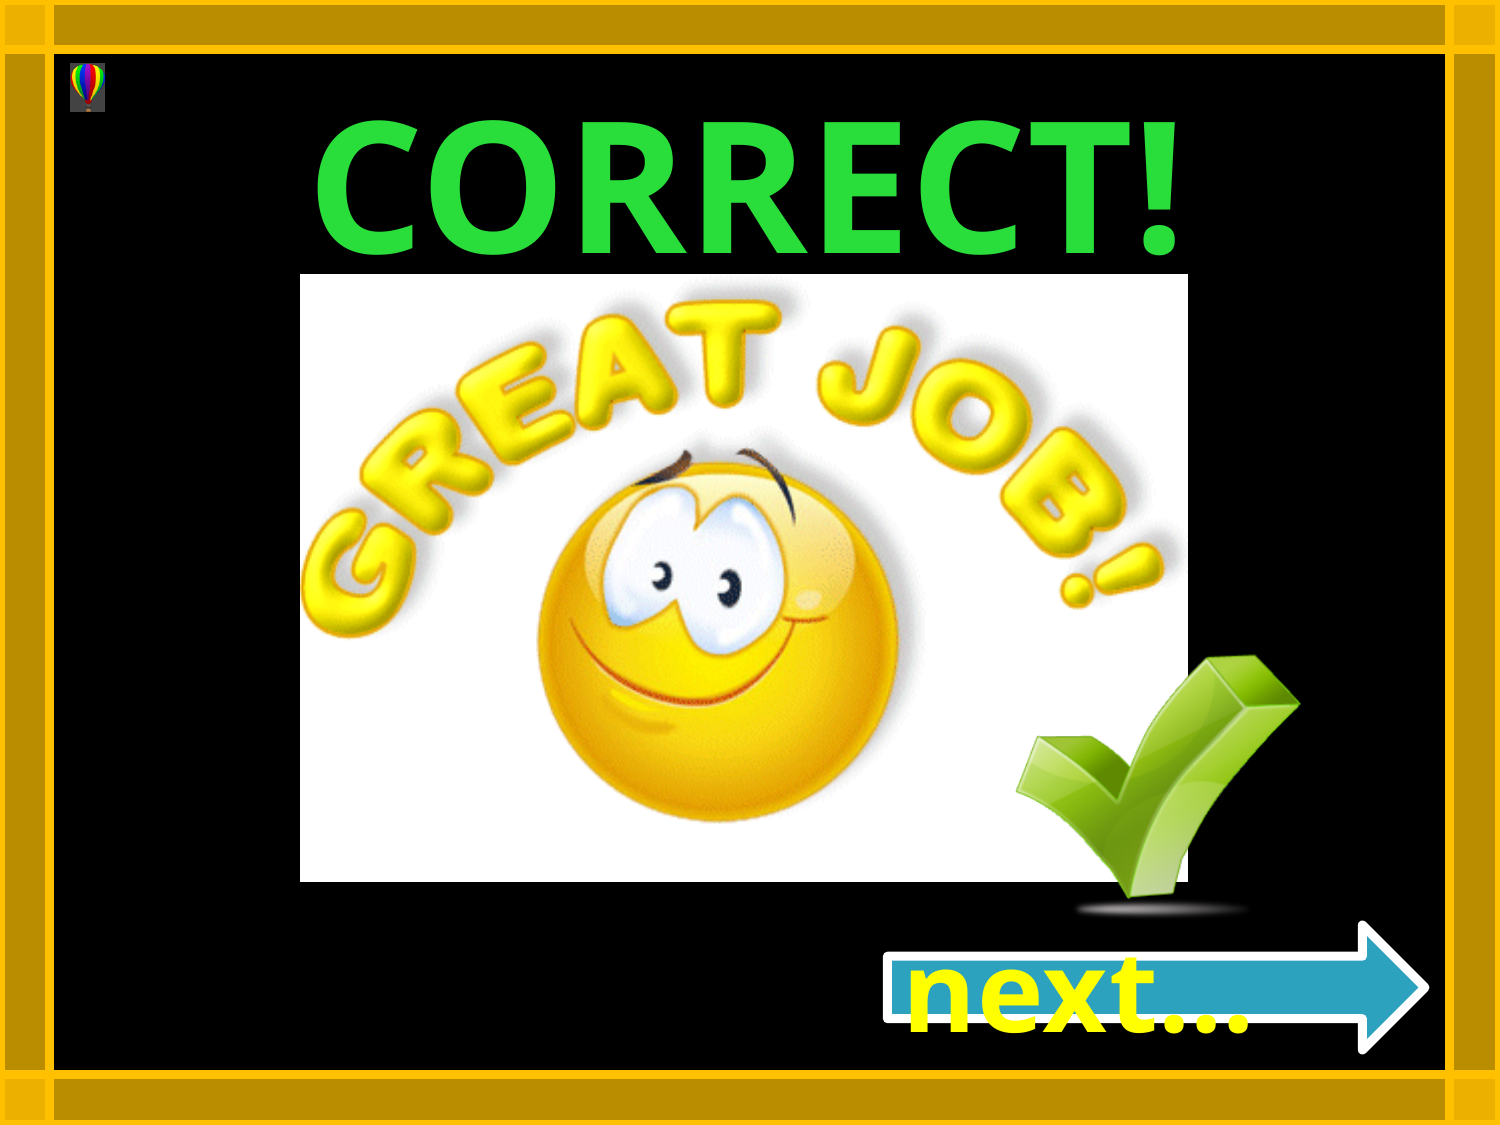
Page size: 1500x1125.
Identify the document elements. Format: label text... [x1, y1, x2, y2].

text_box [0, 54, 54, 1070]
picture [299, 274, 1326, 963]
text_box [882, 951, 887, 1024]
text_box [0, 1070, 1500, 1125]
picture [68, 62, 107, 113]
text_box [1445, 54, 1500, 1070]
text_box [0, 0, 1500, 54]
text_box [1271, 920, 1430, 1055]
text_box CORRECT! [292, 62, 1202, 298]
text_box next… [887, 912, 1271, 1063]
